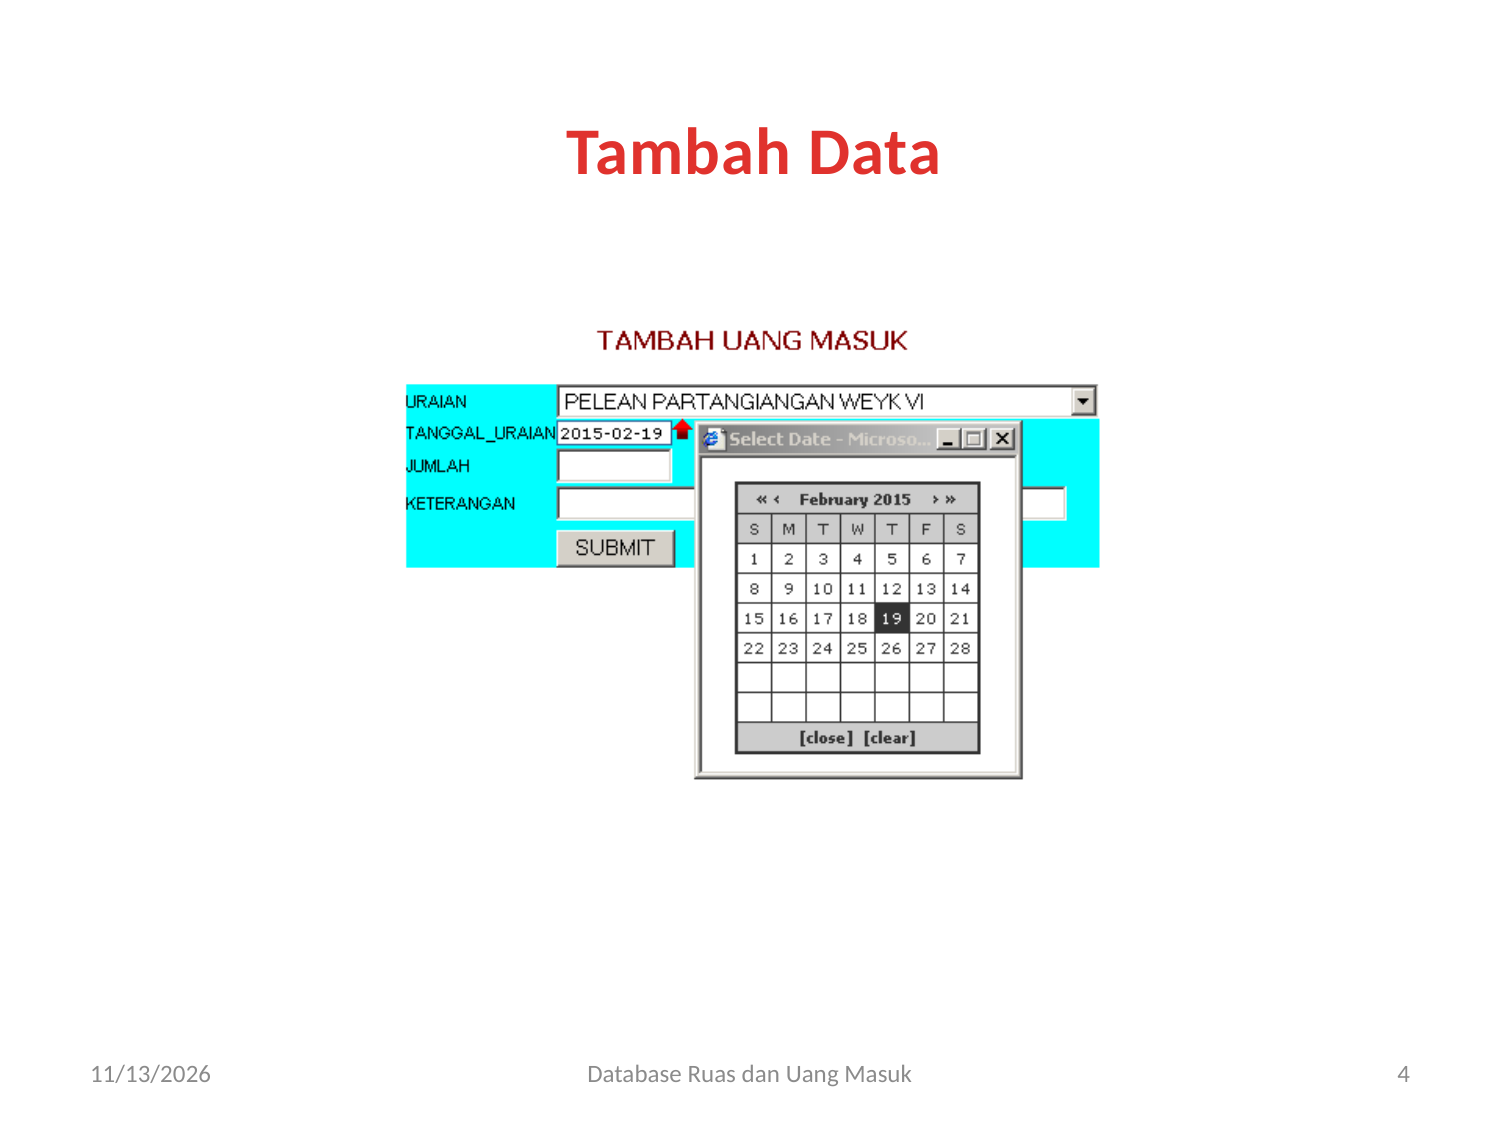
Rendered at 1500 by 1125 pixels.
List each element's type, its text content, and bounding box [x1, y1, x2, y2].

picture [383, 314, 1117, 811]
slide_number 4 [1074, 1042, 1425, 1103]
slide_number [75, 1042, 425, 1103]
text_box Tambah Data [551, 99, 957, 195]
footer Database Ruas dan Uang Masuk [512, 1042, 988, 1103]
